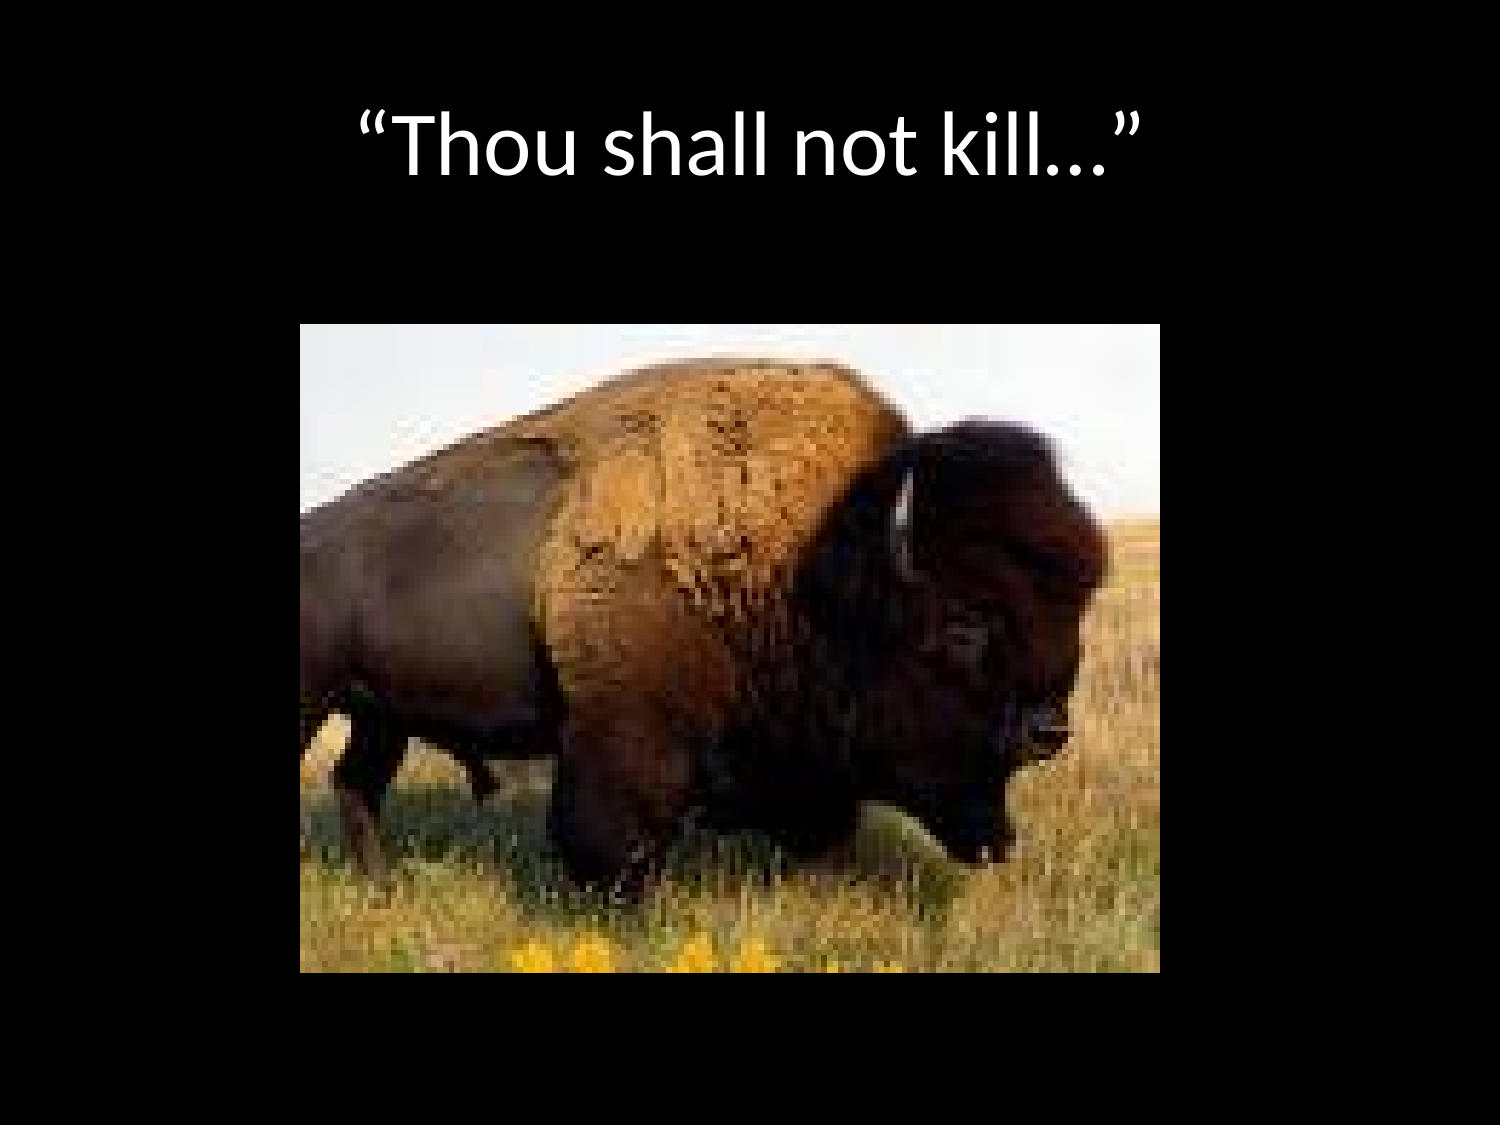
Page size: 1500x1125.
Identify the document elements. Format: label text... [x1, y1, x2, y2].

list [299, 324, 1160, 973]
title “Thou shall not kill…” [75, 45, 1425, 233]
